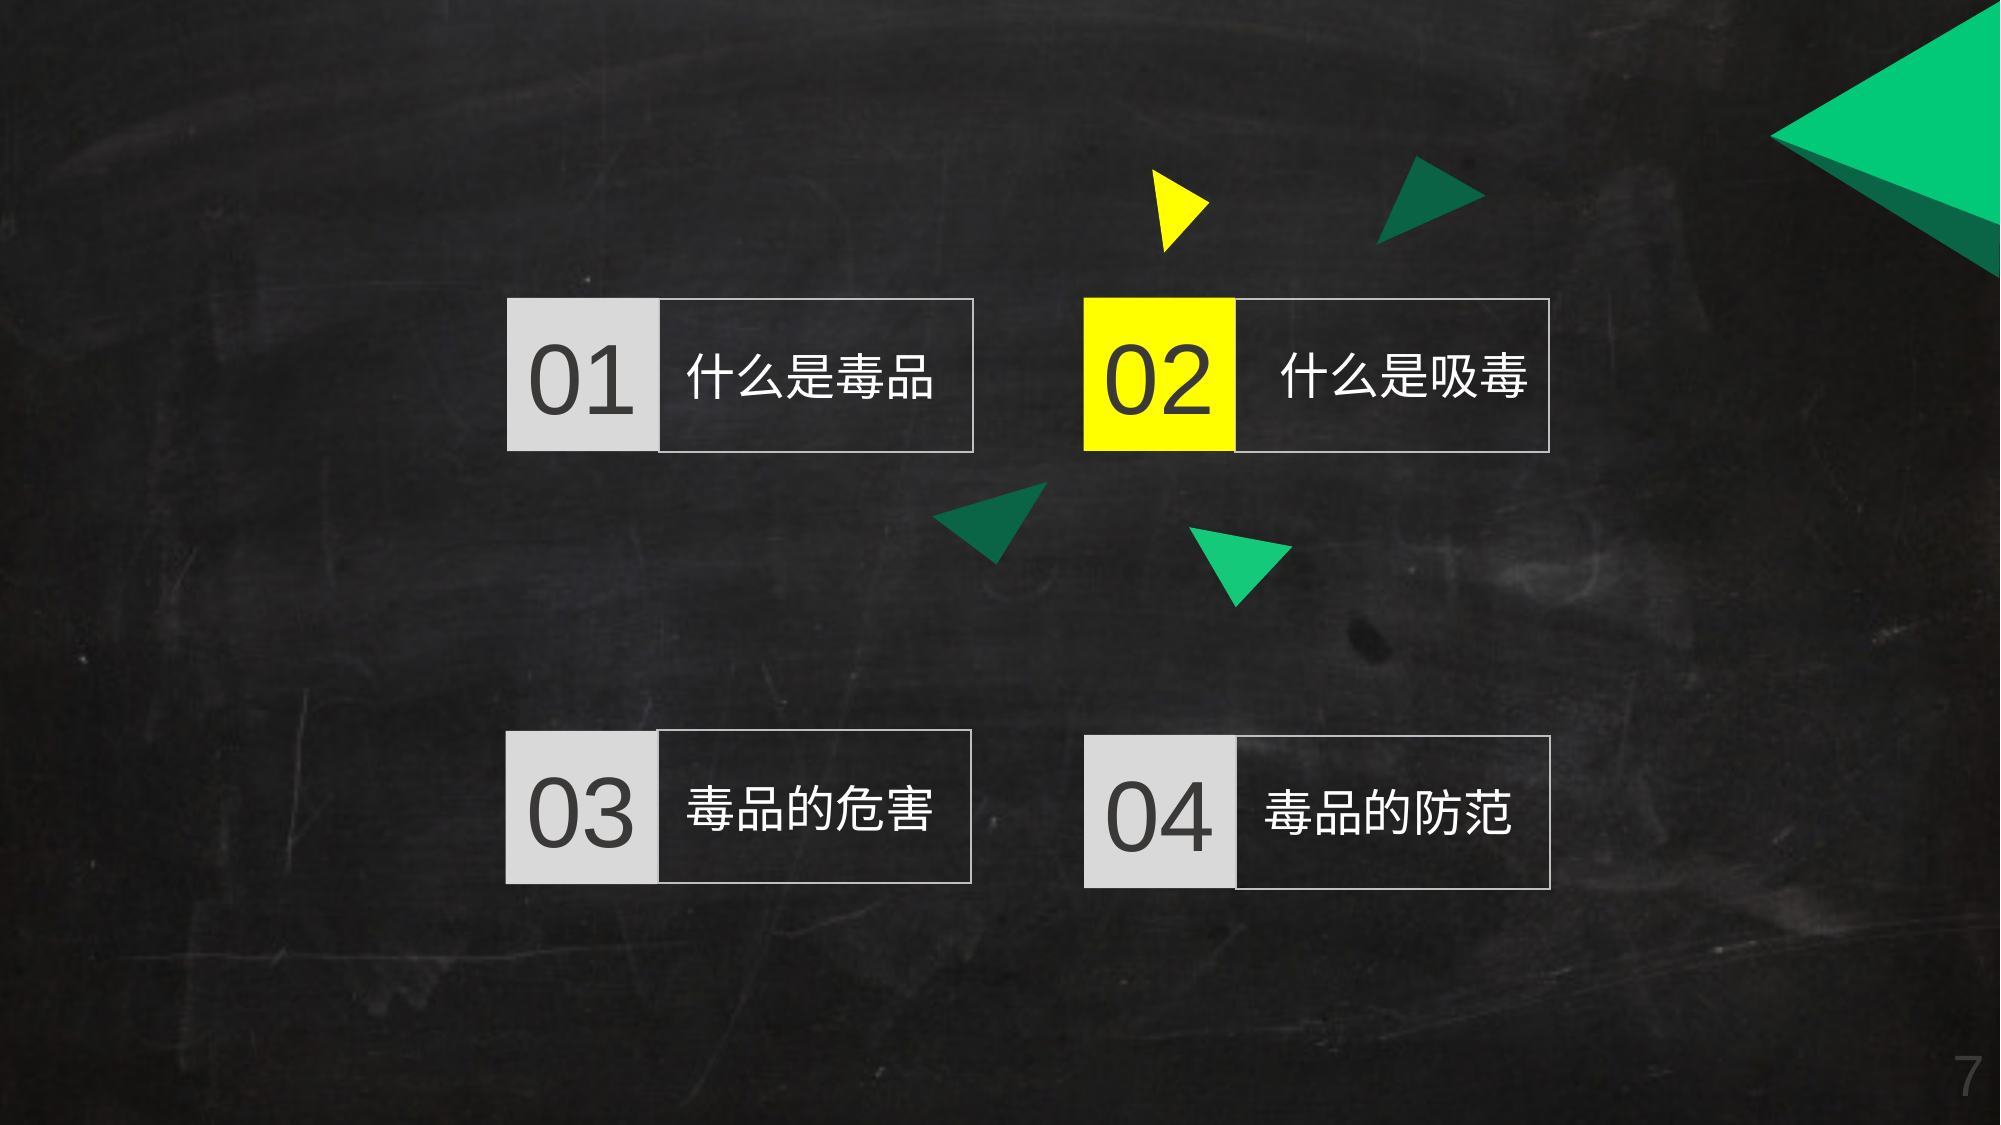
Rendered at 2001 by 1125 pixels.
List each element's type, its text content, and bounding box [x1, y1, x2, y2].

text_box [1811, 8, 2000, 271]
picture [0, 0, 2000, 1125]
text_box [929, 480, 1050, 566]
text_box [1150, 167, 1212, 255]
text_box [1083, 297, 1550, 452]
text_box [1187, 525, 1295, 609]
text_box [1084, 734, 1563, 890]
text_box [507, 298, 973, 453]
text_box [505, 729, 972, 885]
slide_number 7 [1886, 1042, 2000, 1103]
